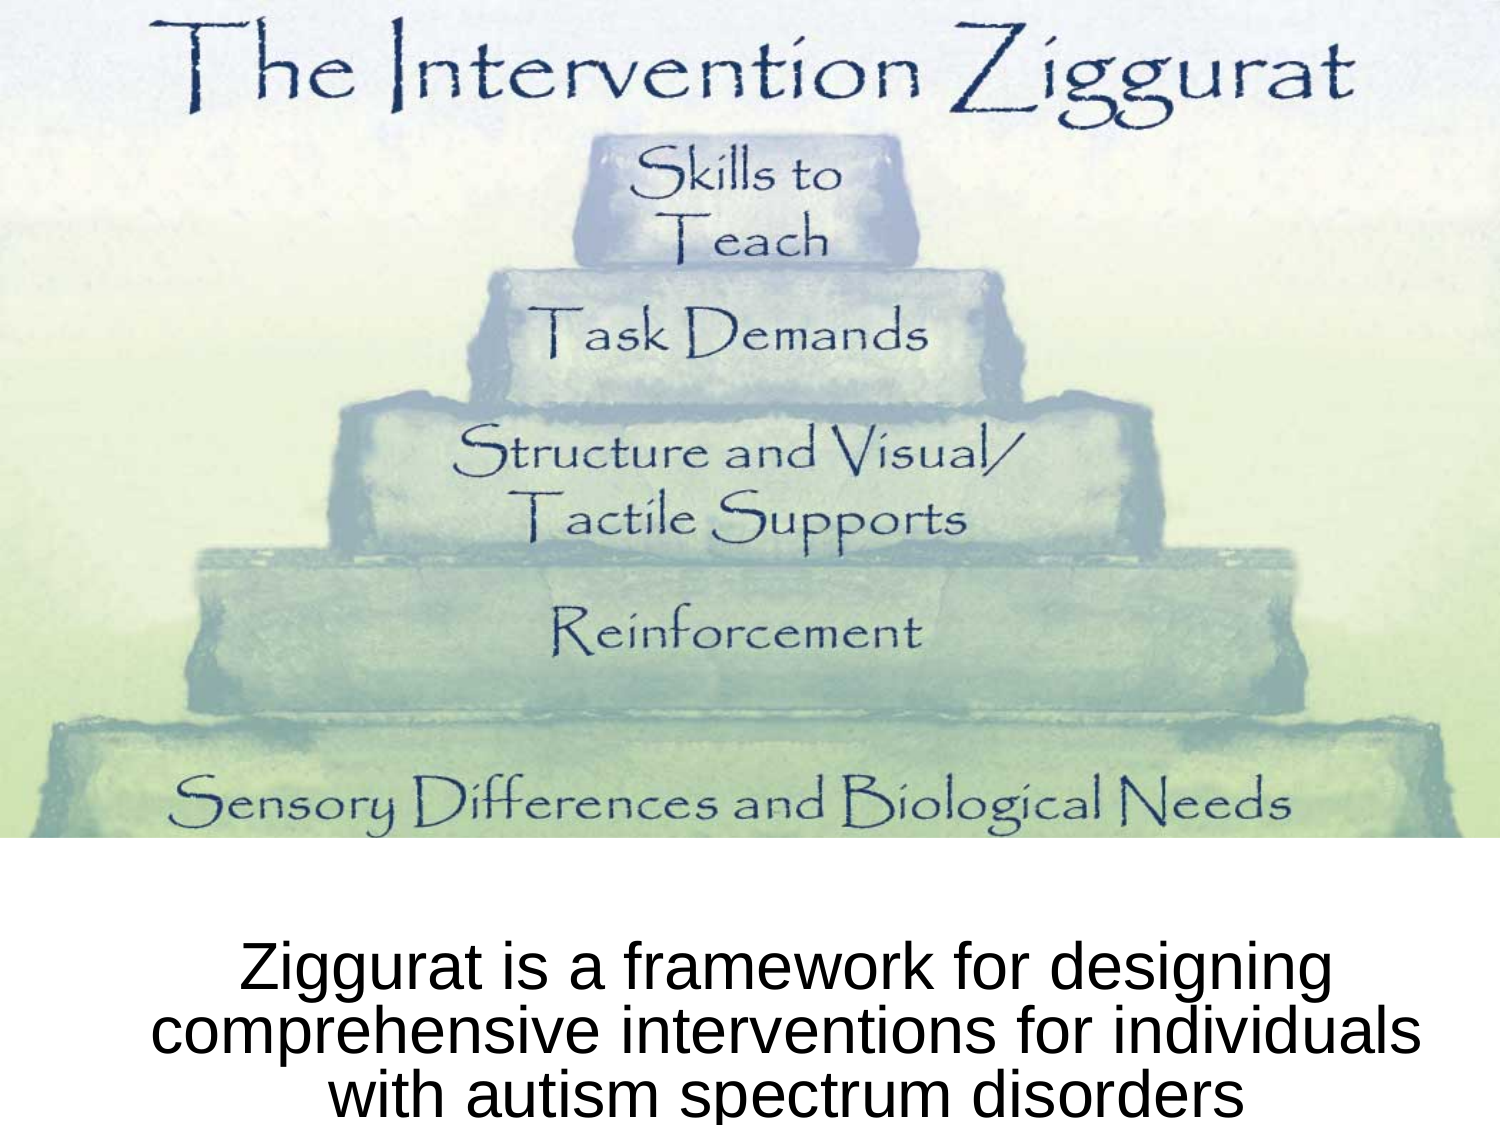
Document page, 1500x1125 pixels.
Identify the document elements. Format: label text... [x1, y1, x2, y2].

text_box Ziggurat is a framework for designing comprehensive interventions for individuals with autism spectrum disorders [0, 920, 1500, 1125]
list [0, 0, 1500, 913]
